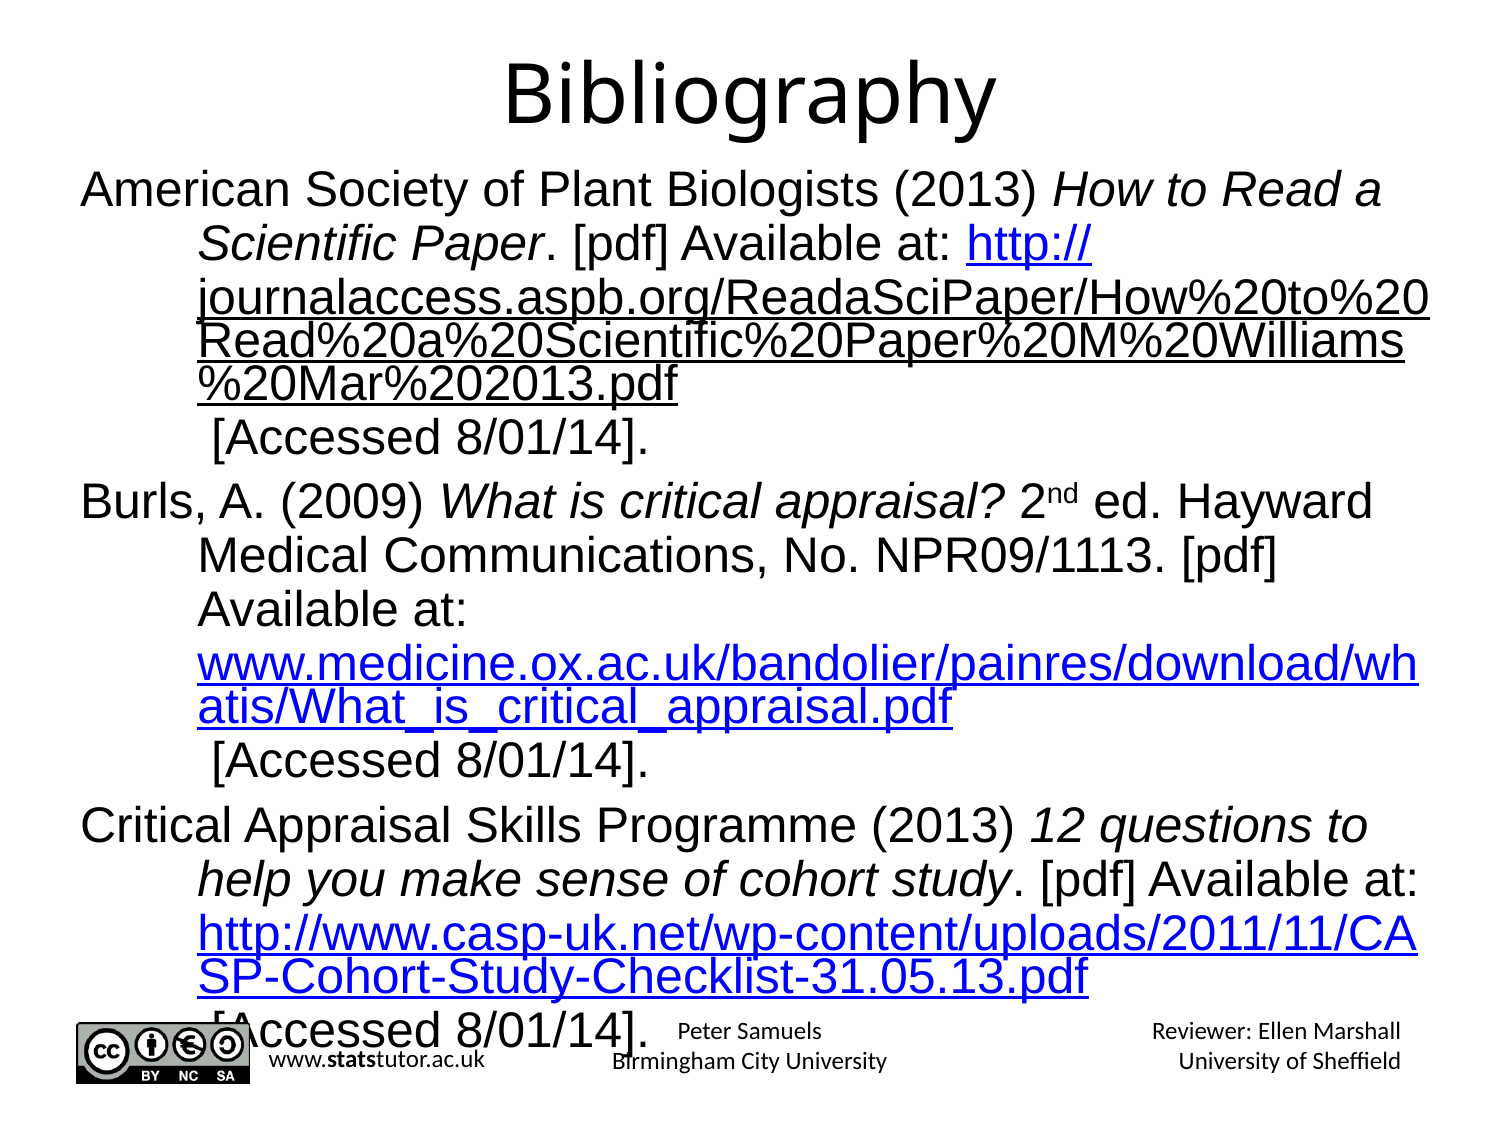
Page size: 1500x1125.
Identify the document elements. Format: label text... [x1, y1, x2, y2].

title Bibliography [75, 30, 1425, 149]
text_box Peter Samuels Birmingham City University [549, 1007, 951, 1083]
text_box Reviewer: Ellen Marshall University of Sheffield [1038, 1007, 1417, 1083]
picture [76, 1022, 251, 1084]
text_box www.statstutor.ac.uk [254, 1035, 550, 1080]
list American Society of Plant Biologists (2013) How to Read a Scientific Paper. [pdf] Available at: http://journalaccess.aspb.org/ReadaSciPaper/How%20to%20Read%20a%20Scientific%20Paper%20M%20Williams%20Mar%202013.pdf [Accessed 8/01/14]. Burls, A. (2009) What is critical appraisal? 2nd ed. Hayward Medical Communications, No. NPR09/1113. [pdf] Available at: www.medicine.ox.ac.uk/bandolier/painres/download/whatis/What_is_critical_appraisal.pdf [Accessed 8/01/14]. Critical Appraisal Skills Programme (2013) 12 questions to help you make sense of cohort study. [pdf] Available at: http://www.casp-uk.net/wp-content/uploads/2011/11/CASP-Cohort-Study-Checklist-31.05.13.pdf [Accessed 8/01/14]. [64, 155, 1461, 1000]
